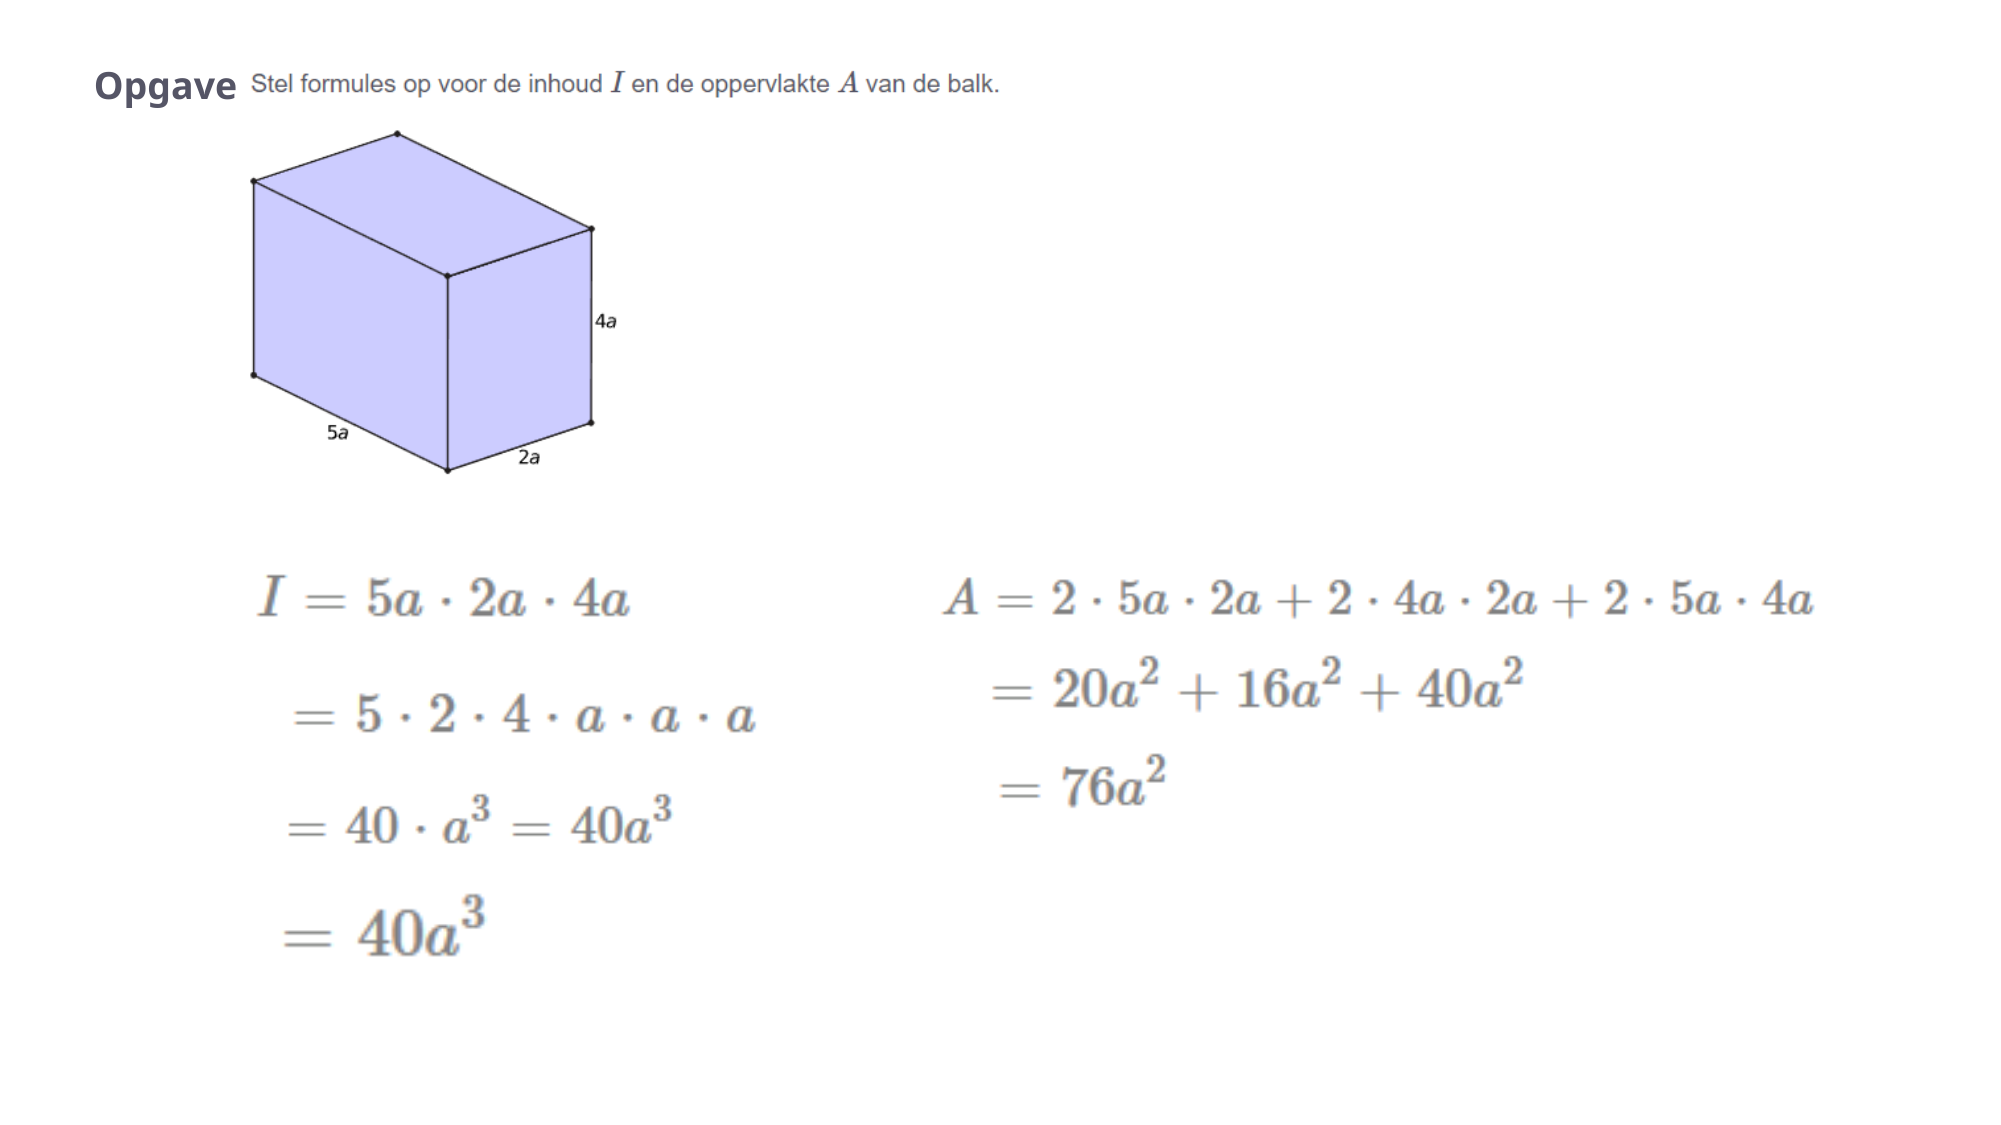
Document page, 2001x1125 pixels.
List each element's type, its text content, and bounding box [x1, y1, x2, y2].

picture [240, 548, 641, 644]
picture [288, 664, 761, 760]
picture [232, 54, 1035, 490]
picture [274, 890, 591, 998]
picture [926, 566, 1825, 739]
text_box Opgave [79, 54, 232, 114]
picture [288, 741, 1264, 870]
